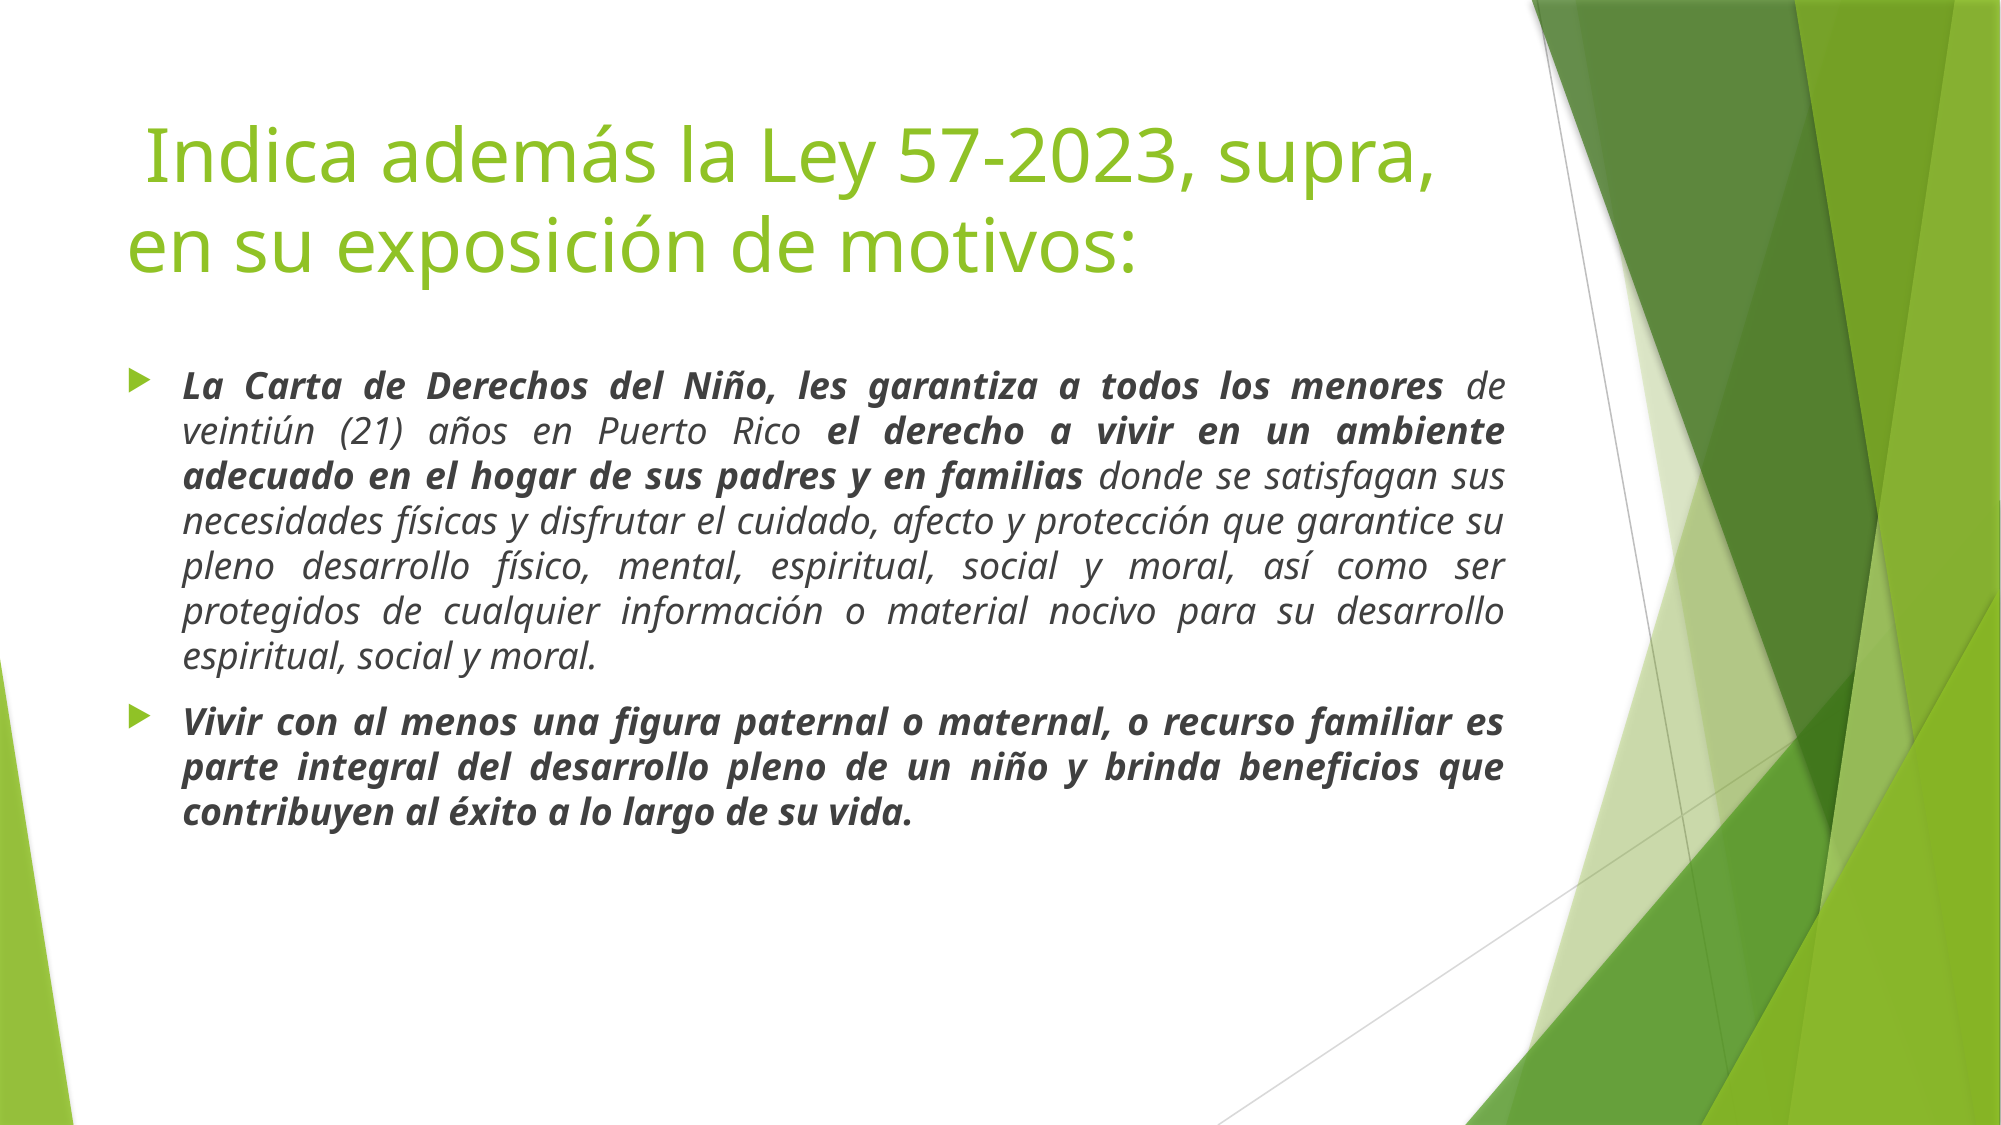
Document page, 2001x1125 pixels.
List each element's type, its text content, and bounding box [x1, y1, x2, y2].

list La Carta de Derechos del Niño, les garantiza a todos los menores de veintiún (21) años en Puerto Rico el derecho a vivir en un ambiente adecuado en el hogar de sus padres y en familias donde se satisfagan sus necesidades físicas y disfrutar el cuidado, afecto y protección que garantice su pleno desarrollo físico, mental, espiritual, social y moral, así como ser protegidos de cualquier información o material nocivo para su desarrollo espiritual, social y moral. Vivir con al menos una figura paternal o maternal, o recurso familiar es parte integral del desarrollo pleno de un niño y brinda beneficios que contribuyen al éxito a lo largo de su vida. [111, 354, 1522, 992]
title Indica además la Ley 57-2023, supra, en su exposición de motivos: [111, 99, 1522, 317]
